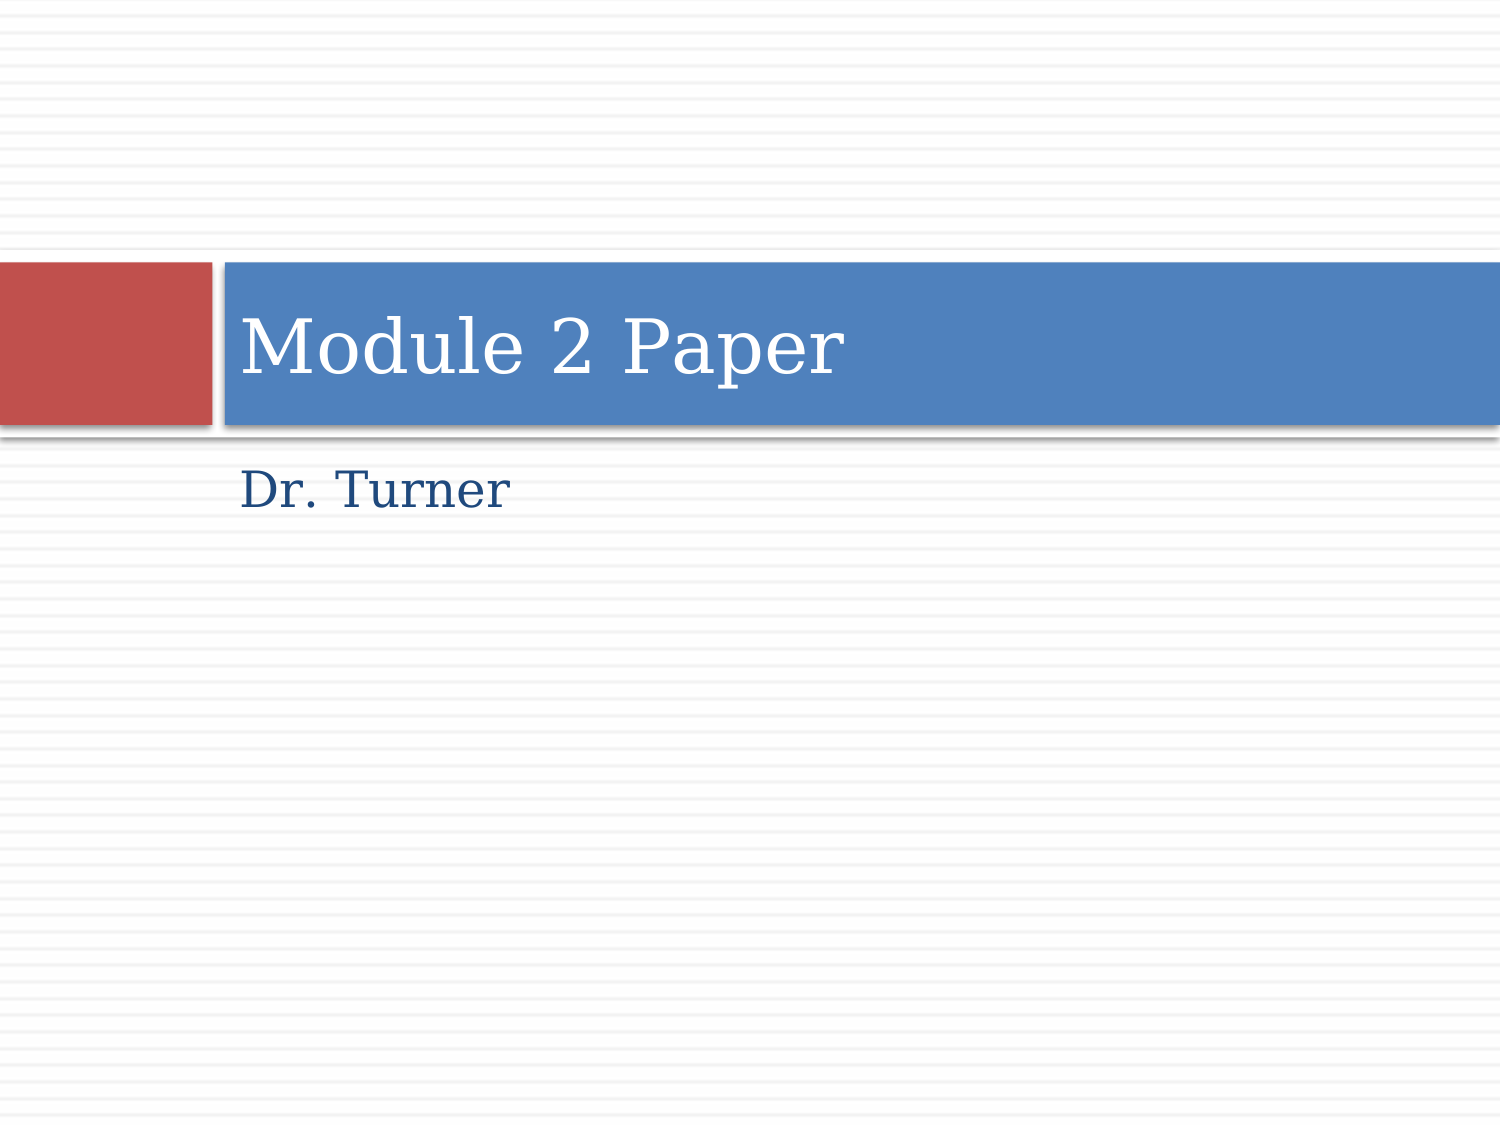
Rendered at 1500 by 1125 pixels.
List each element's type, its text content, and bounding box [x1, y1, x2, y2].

list Dr. Turner [225, 450, 1394, 725]
title Module 2 Paper [225, 262, 1475, 425]
